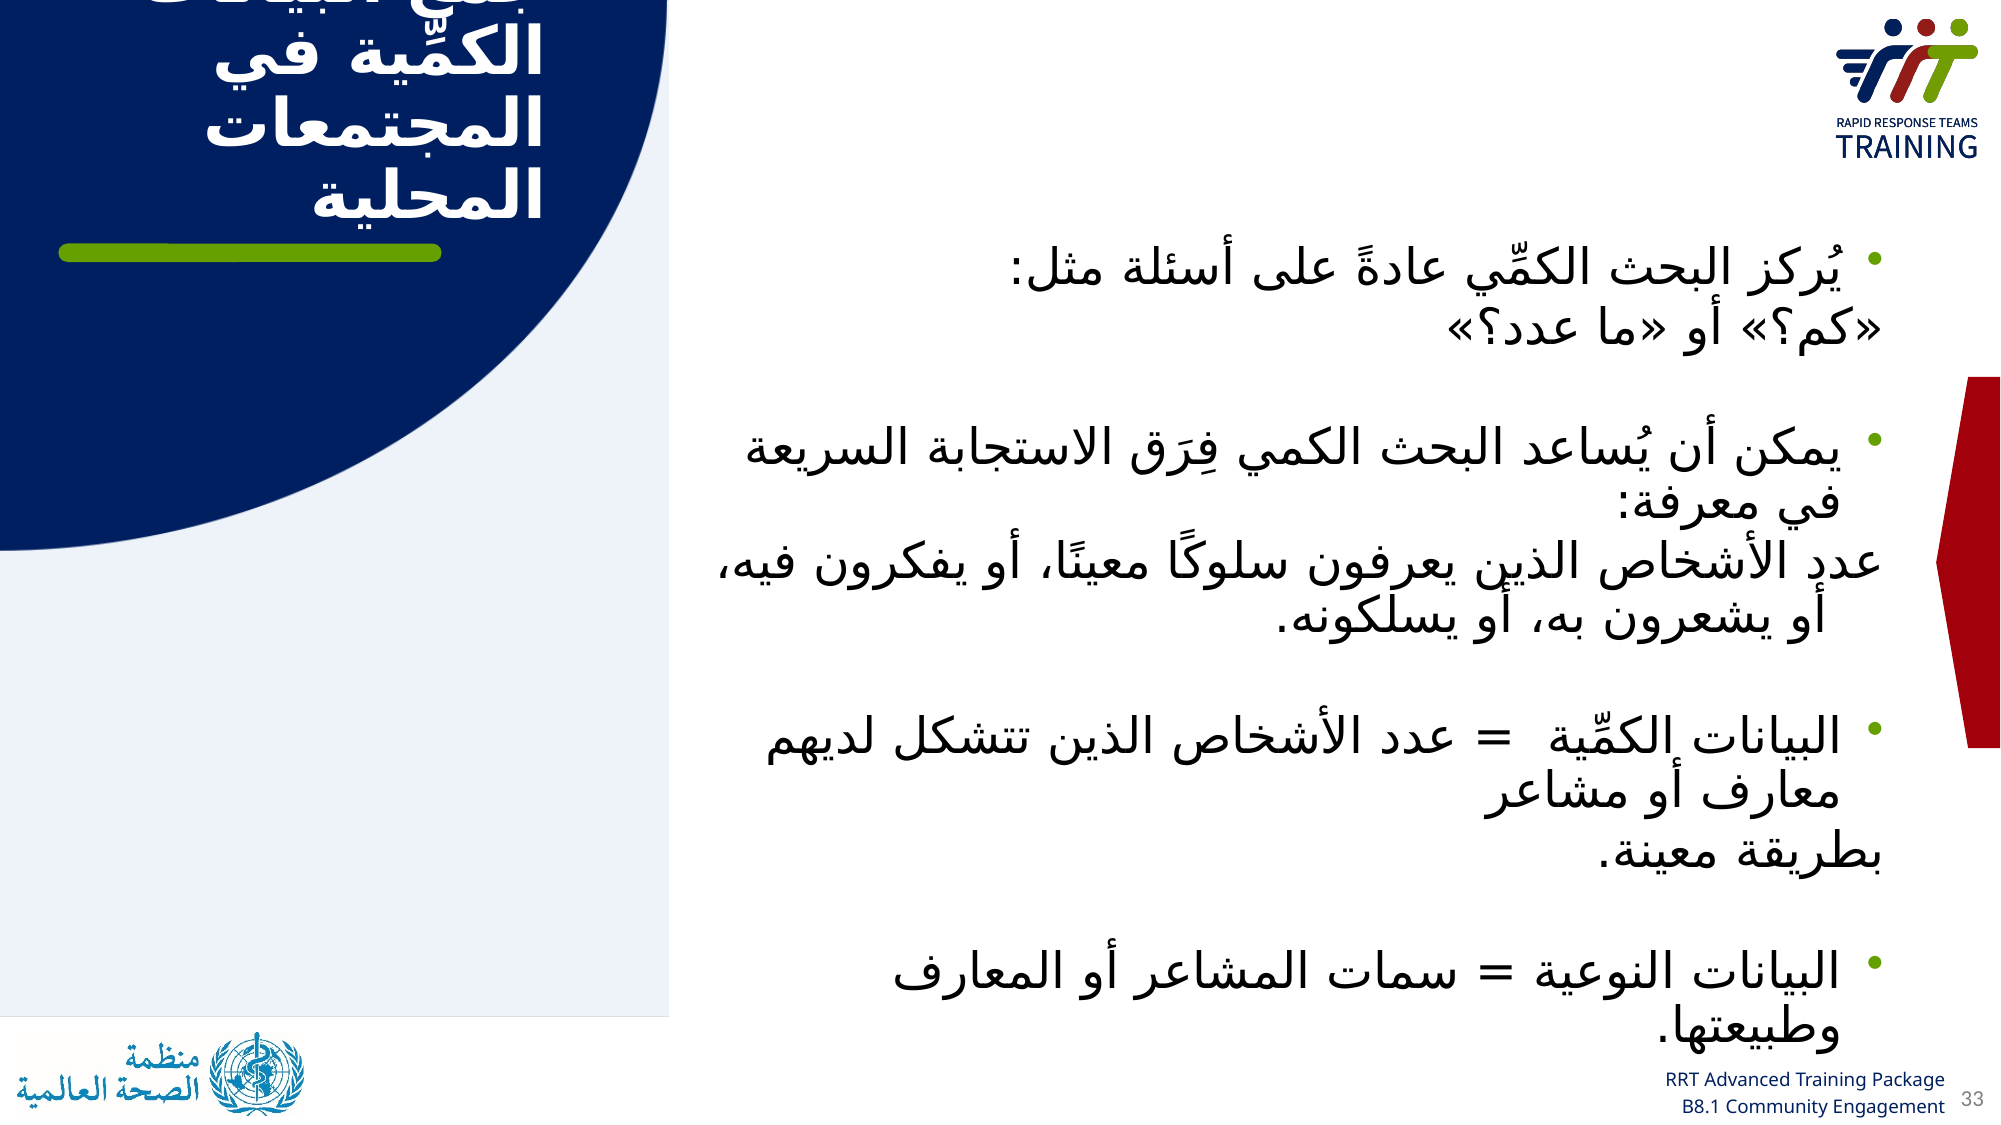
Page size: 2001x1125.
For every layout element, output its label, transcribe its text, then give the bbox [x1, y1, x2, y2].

list يُركز البحث الكمِّي عادةً على أسئلة مثل: «كم؟» أو «ما عدد؟» يمكن أن يُساعد البحث الكمي فِرَق الاستجابة السريعة في معرفة: عدد الأشخاص الذين يعرفون سلوكًا معينًا، أو يفكرون فيه، أو يشعرون به، أو يسلكونه. البيانات الكمِّية = عدد الأشخاص الذين تتشكل لديهم معارف أو مشاعر بطريقة معينة. البيانات النوعية = سمات المشاعر أو المعارف وطبيعتها. [695, 232, 1893, 1049]
picture [0, 0, 669, 1018]
text_box جَمْع البيانات الكمِّية في المجتمعات المحلية [10, 94, 547, 233]
picture [17, 1032, 304, 1116]
text_box [58, 243, 442, 263]
picture [1835, 19, 1978, 167]
